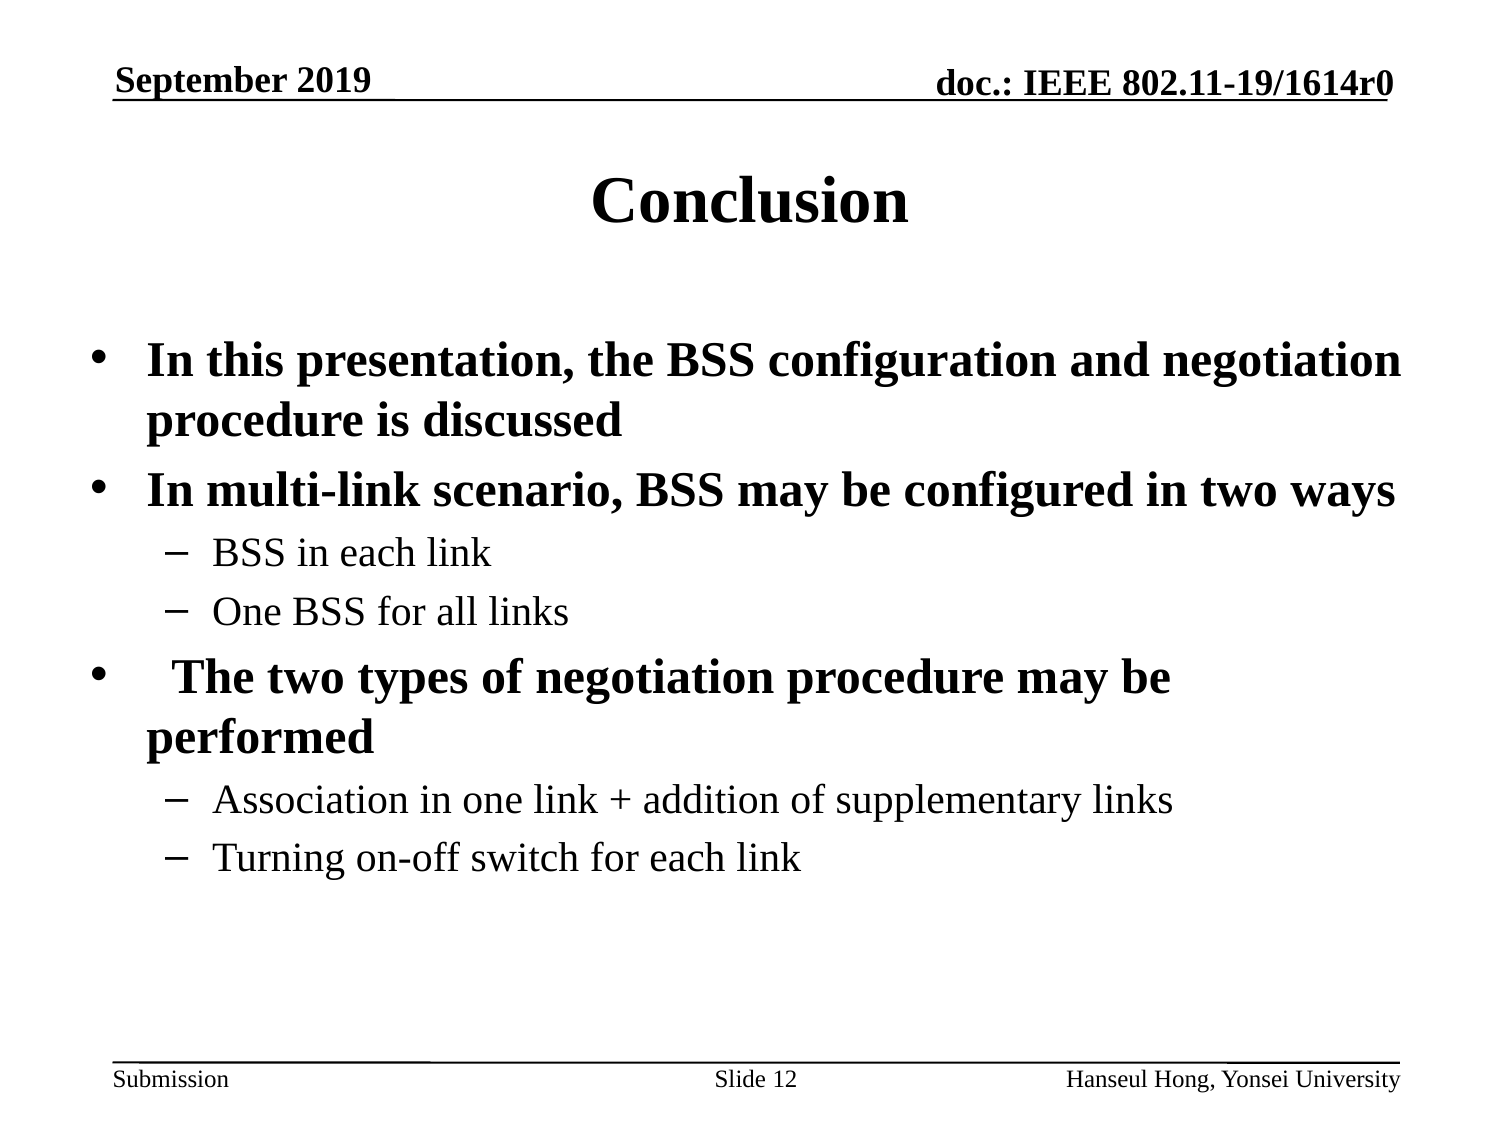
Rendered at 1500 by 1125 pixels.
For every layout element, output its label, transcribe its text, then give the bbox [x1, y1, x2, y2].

title Conclusion [74, 101, 1426, 290]
list In this presentation, the BSS configuration and negotiation procedure is discussed In multi-link scenario, BSS may be configured in two ways BSS in each link One BSS for all links The two types of negotiation procedure may be performed Association in one link + addition of supplementary links Turning on-off switch for each link [74, 318, 1426, 1062]
